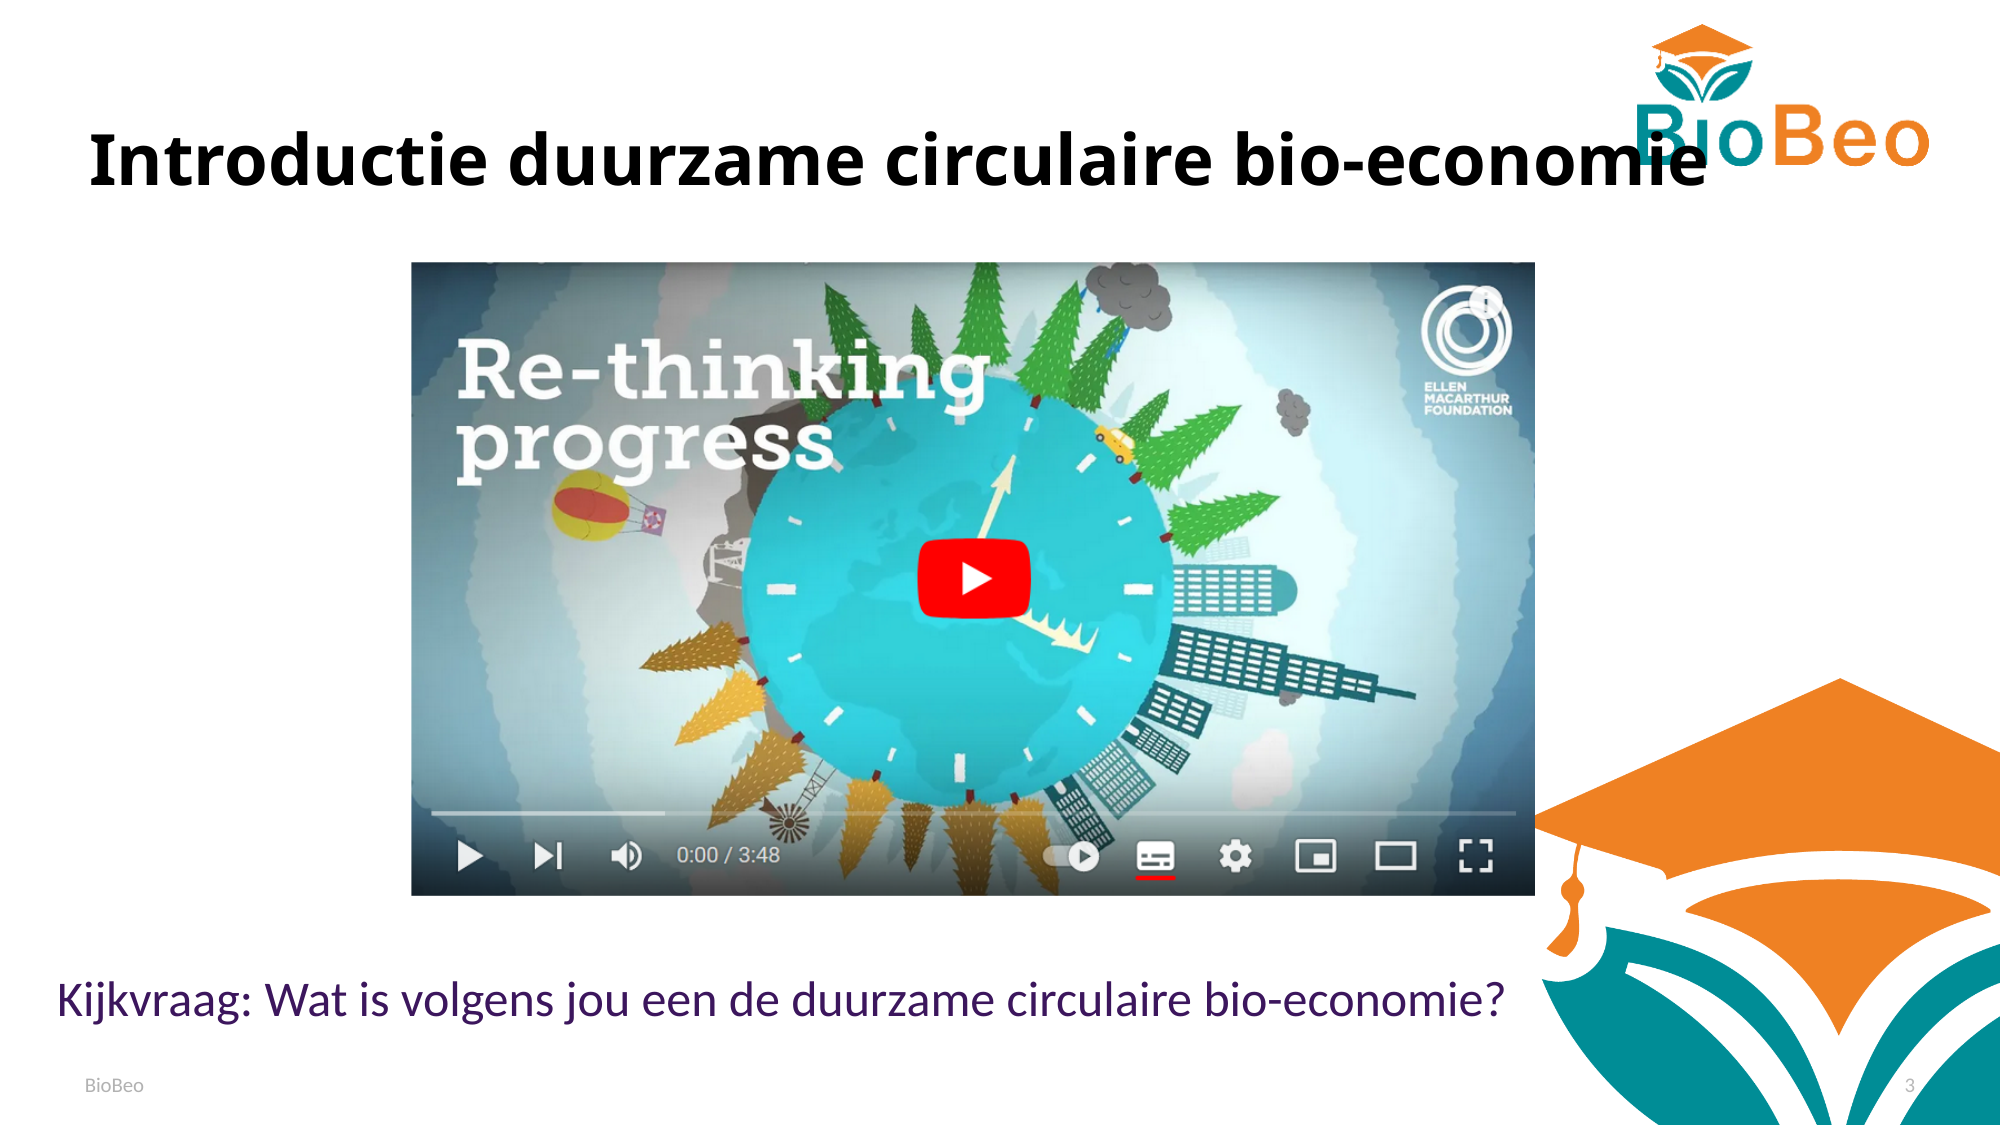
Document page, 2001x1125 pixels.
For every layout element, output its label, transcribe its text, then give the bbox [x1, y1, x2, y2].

slide_number 3 [1818, 1065, 1931, 1103]
picture [407, 259, 2000, 1125]
subtitle Kijkvraag: Wat is volgens jou een de duurzame circulaire bio-economie? [39, 958, 1903, 1042]
footer BioBeo [69, 1065, 1805, 1103]
title Introductie duurzame circulaire bio-economie [74, 88, 1935, 237]
picture [1635, 22, 1931, 88]
